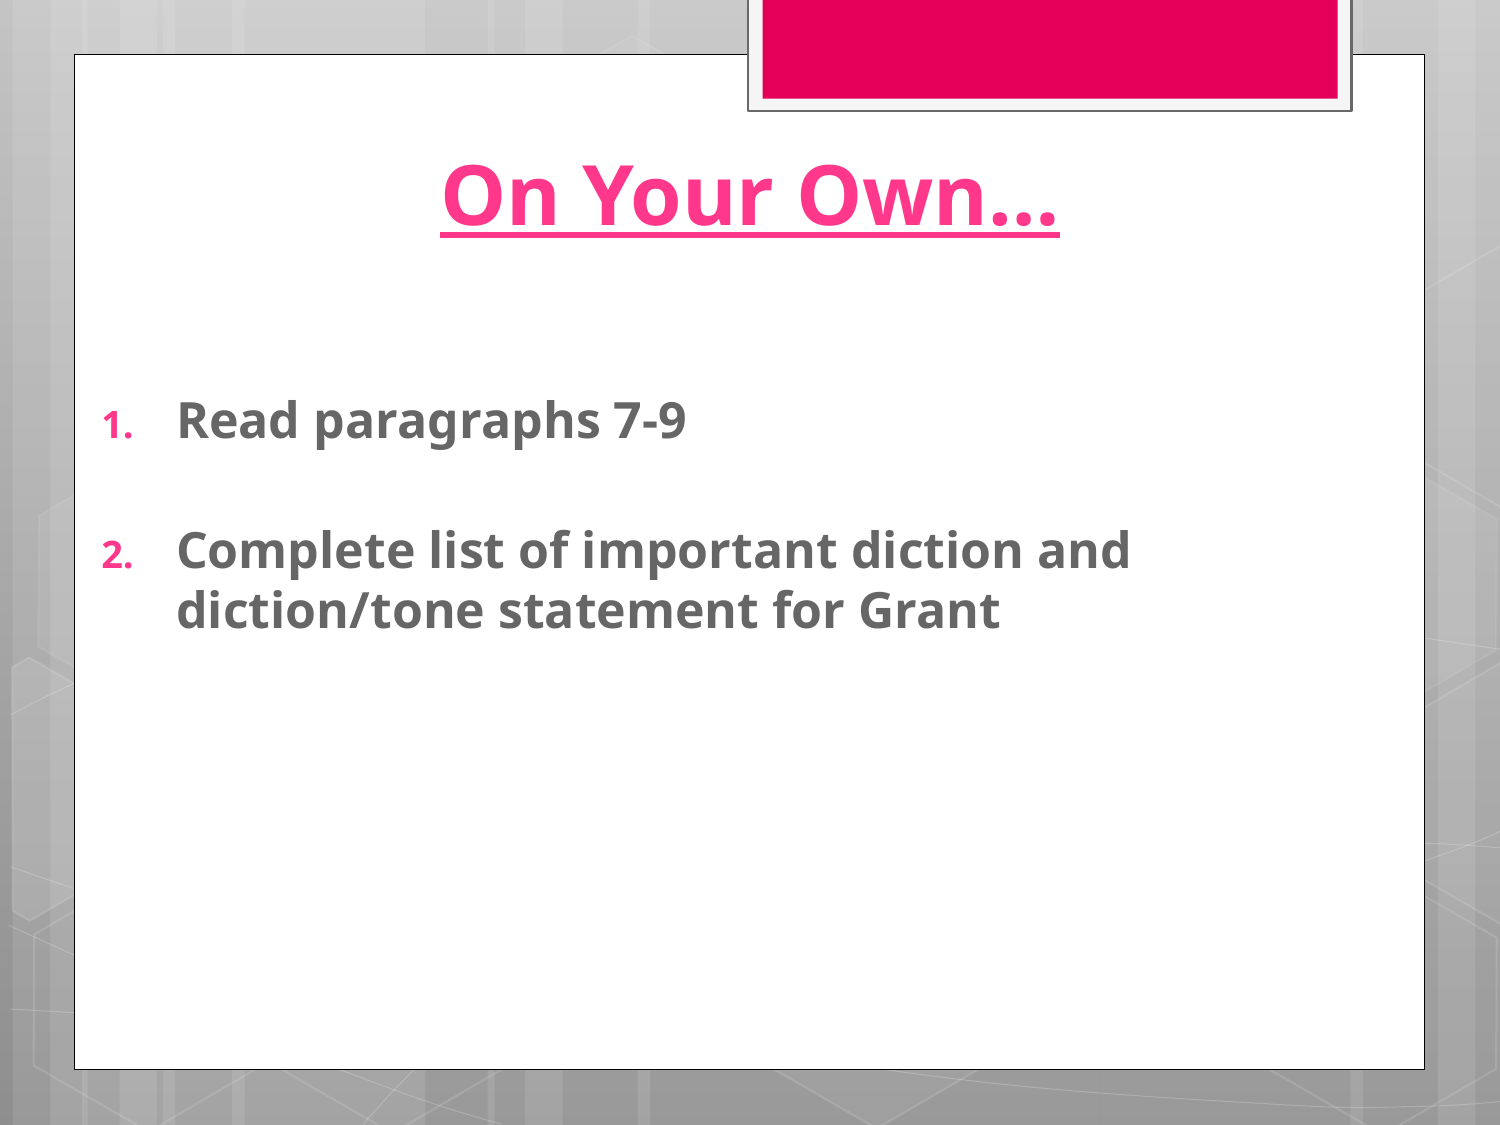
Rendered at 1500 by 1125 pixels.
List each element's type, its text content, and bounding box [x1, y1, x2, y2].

list Read paragraphs 7-9 Complete list of important diction and diction/tone statement for Grant [75, 381, 1425, 957]
title On Your Own… [75, 62, 1425, 250]
